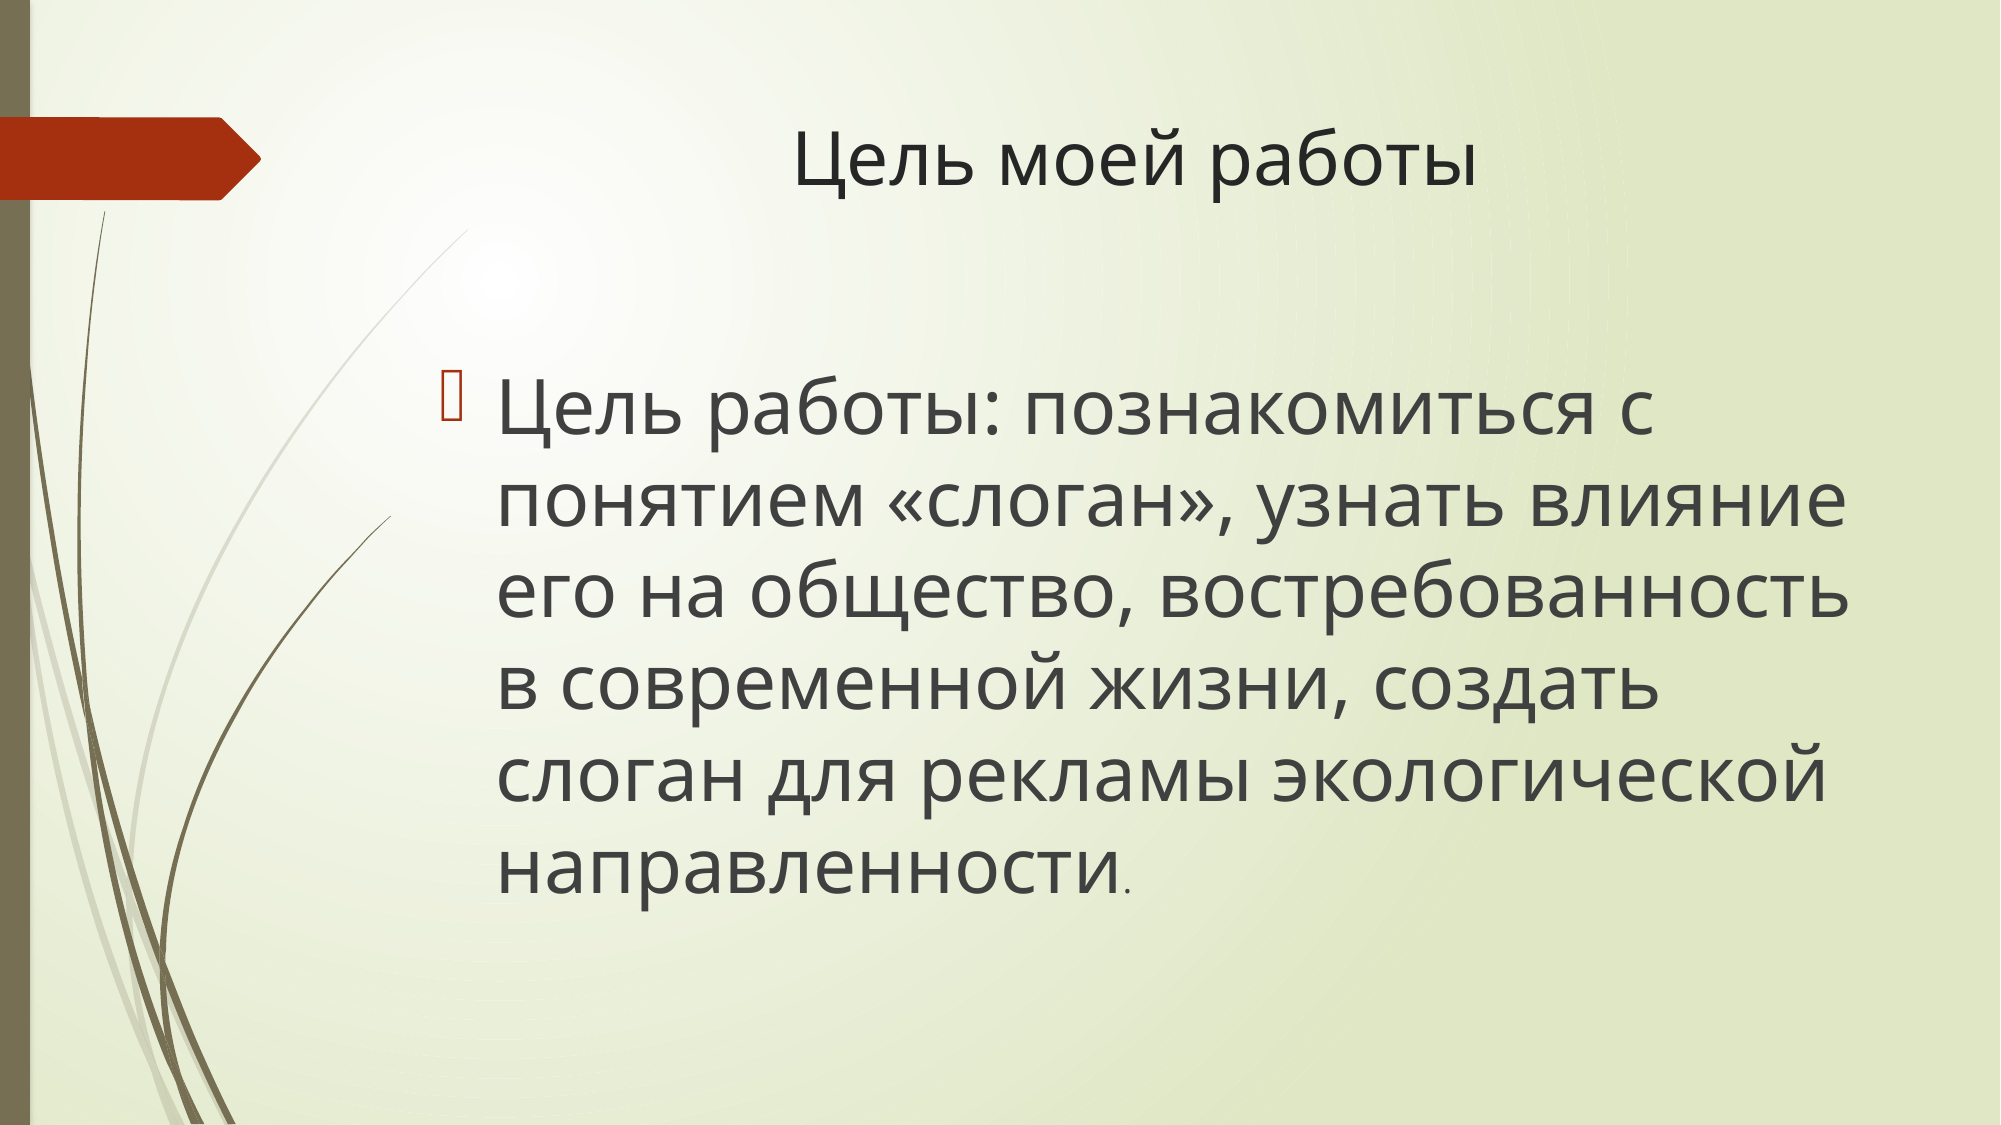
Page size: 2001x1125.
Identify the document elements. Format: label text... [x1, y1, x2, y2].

title Цель моей работы [425, 102, 1888, 313]
list Цель работы: познакомиться с понятием «слоган», узнать влияние его на общество, востребованность в современной жизни, создать слоган для рекламы экологической направленности. [424, 350, 1888, 970]
